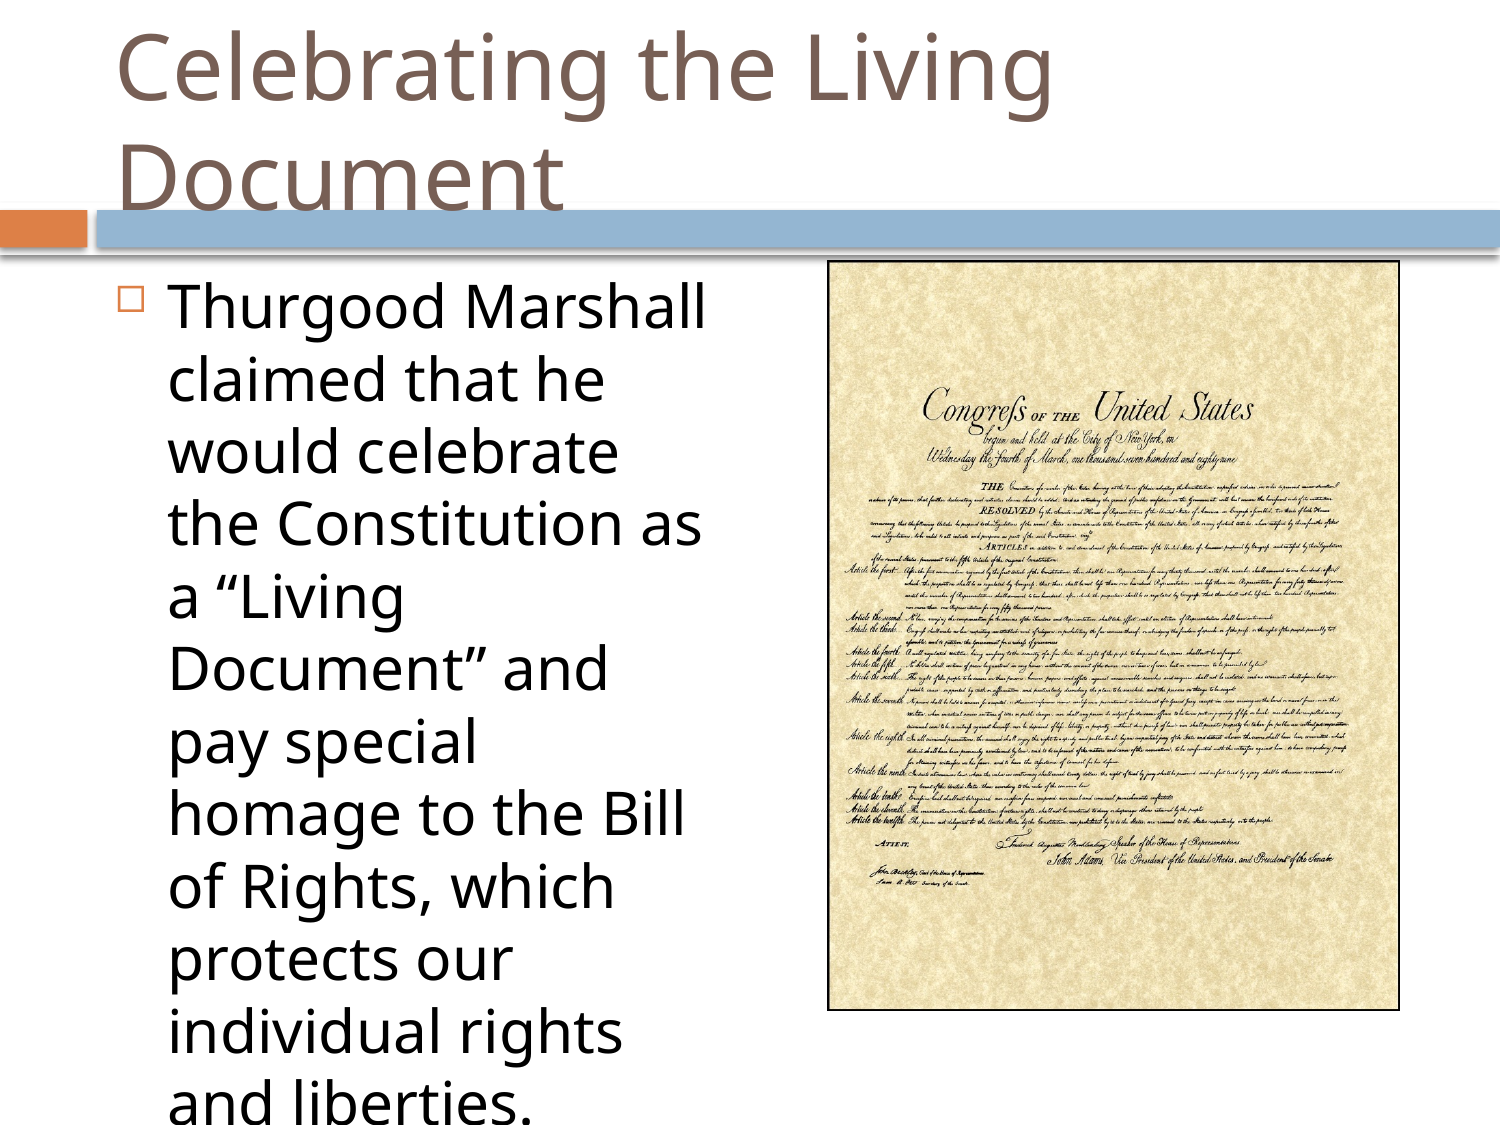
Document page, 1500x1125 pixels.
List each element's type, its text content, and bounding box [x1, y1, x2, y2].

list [826, 260, 1400, 1011]
title Celebrating the Living Document [99, 37, 1438, 200]
list Thurgood Marshall claimed that he would celebrate the Constitution as a “Living Document” and pay special homage to the Bill of Rights, which protects our individual rights and liberties. [99, 260, 738, 1011]
